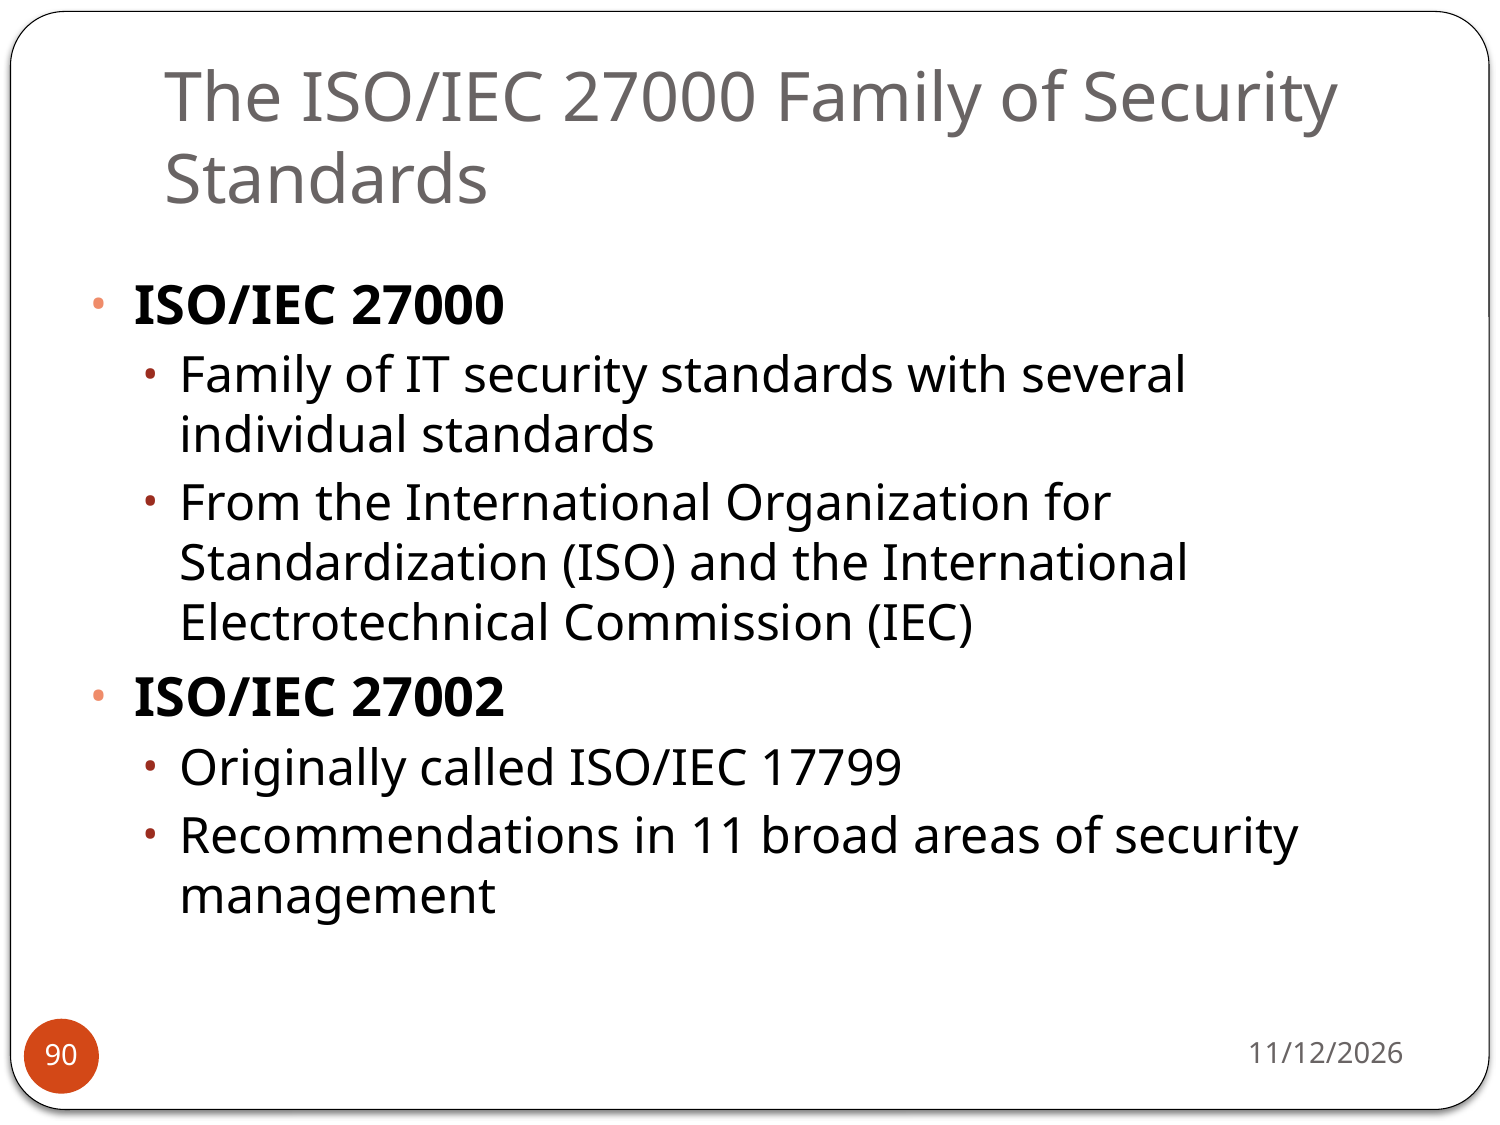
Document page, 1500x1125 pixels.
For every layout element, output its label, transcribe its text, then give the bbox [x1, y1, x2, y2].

list ISO/IEC 27000 Family of IT security standards with several individual standards From the International Organization for Standardization (ISO) and the International Electrotechnical Commission (IEC) ISO/IEC 27002 Originally called ISO/IEC 17799 Recommendations in 11 broad areas of security management [75, 262, 1425, 1025]
slide_number 90 [23, 1018, 99, 1094]
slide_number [1012, 1015, 1419, 1094]
title The ISO/IEC 27000 Family of Security Standards [150, 45, 1425, 233]
